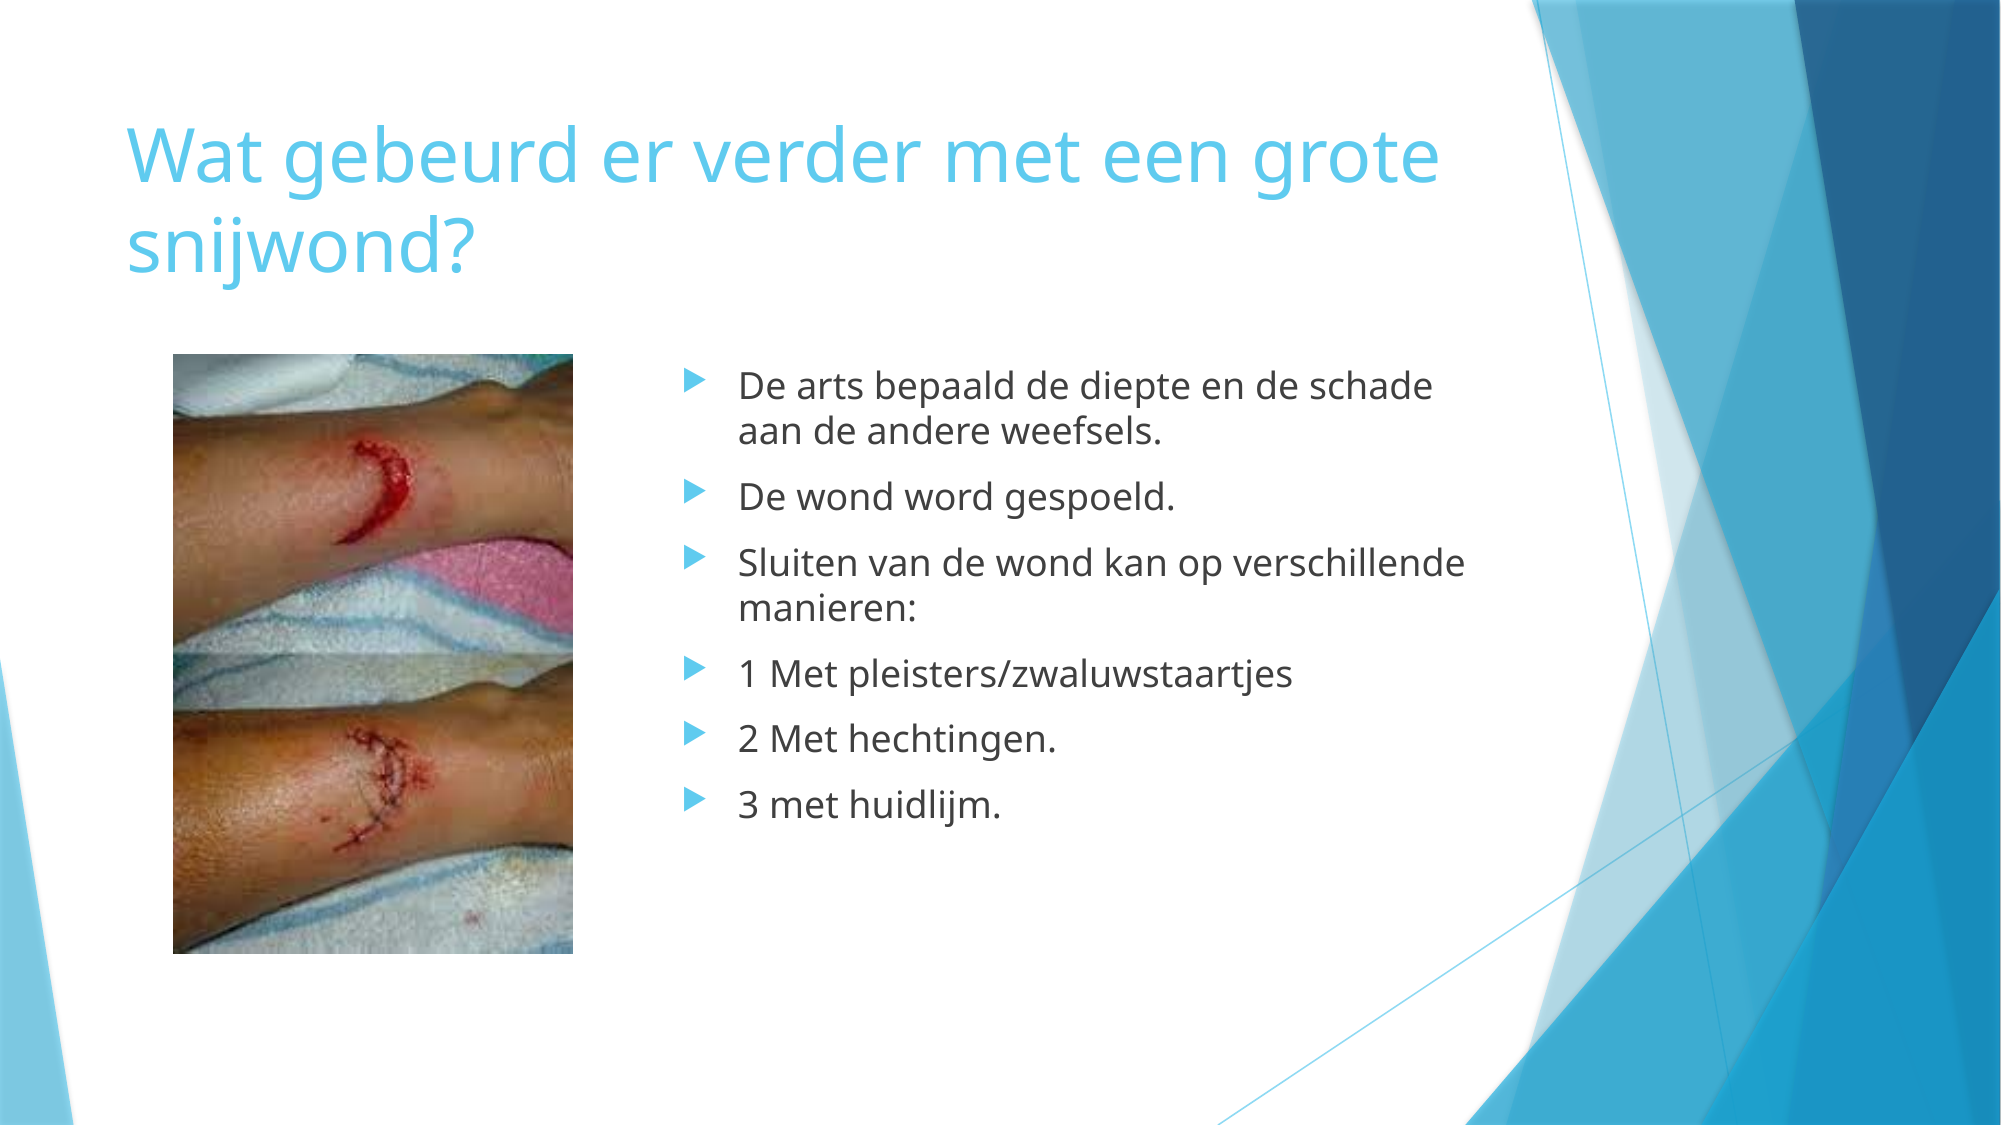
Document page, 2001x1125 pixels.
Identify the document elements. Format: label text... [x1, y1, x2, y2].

title Wat gebeurd er verder met een grote snijwond? [111, 99, 1522, 317]
list De arts bepaald de diepte en de schade aan de andere weefsels. De wond word gespoeld. Sluiten van de wond kan op verschillende manieren: 1 Met pleisters/zwaluwstaartjes 2 Met hechtingen. 3 met huidlijm. [666, 354, 1521, 992]
picture [173, 353, 574, 954]
